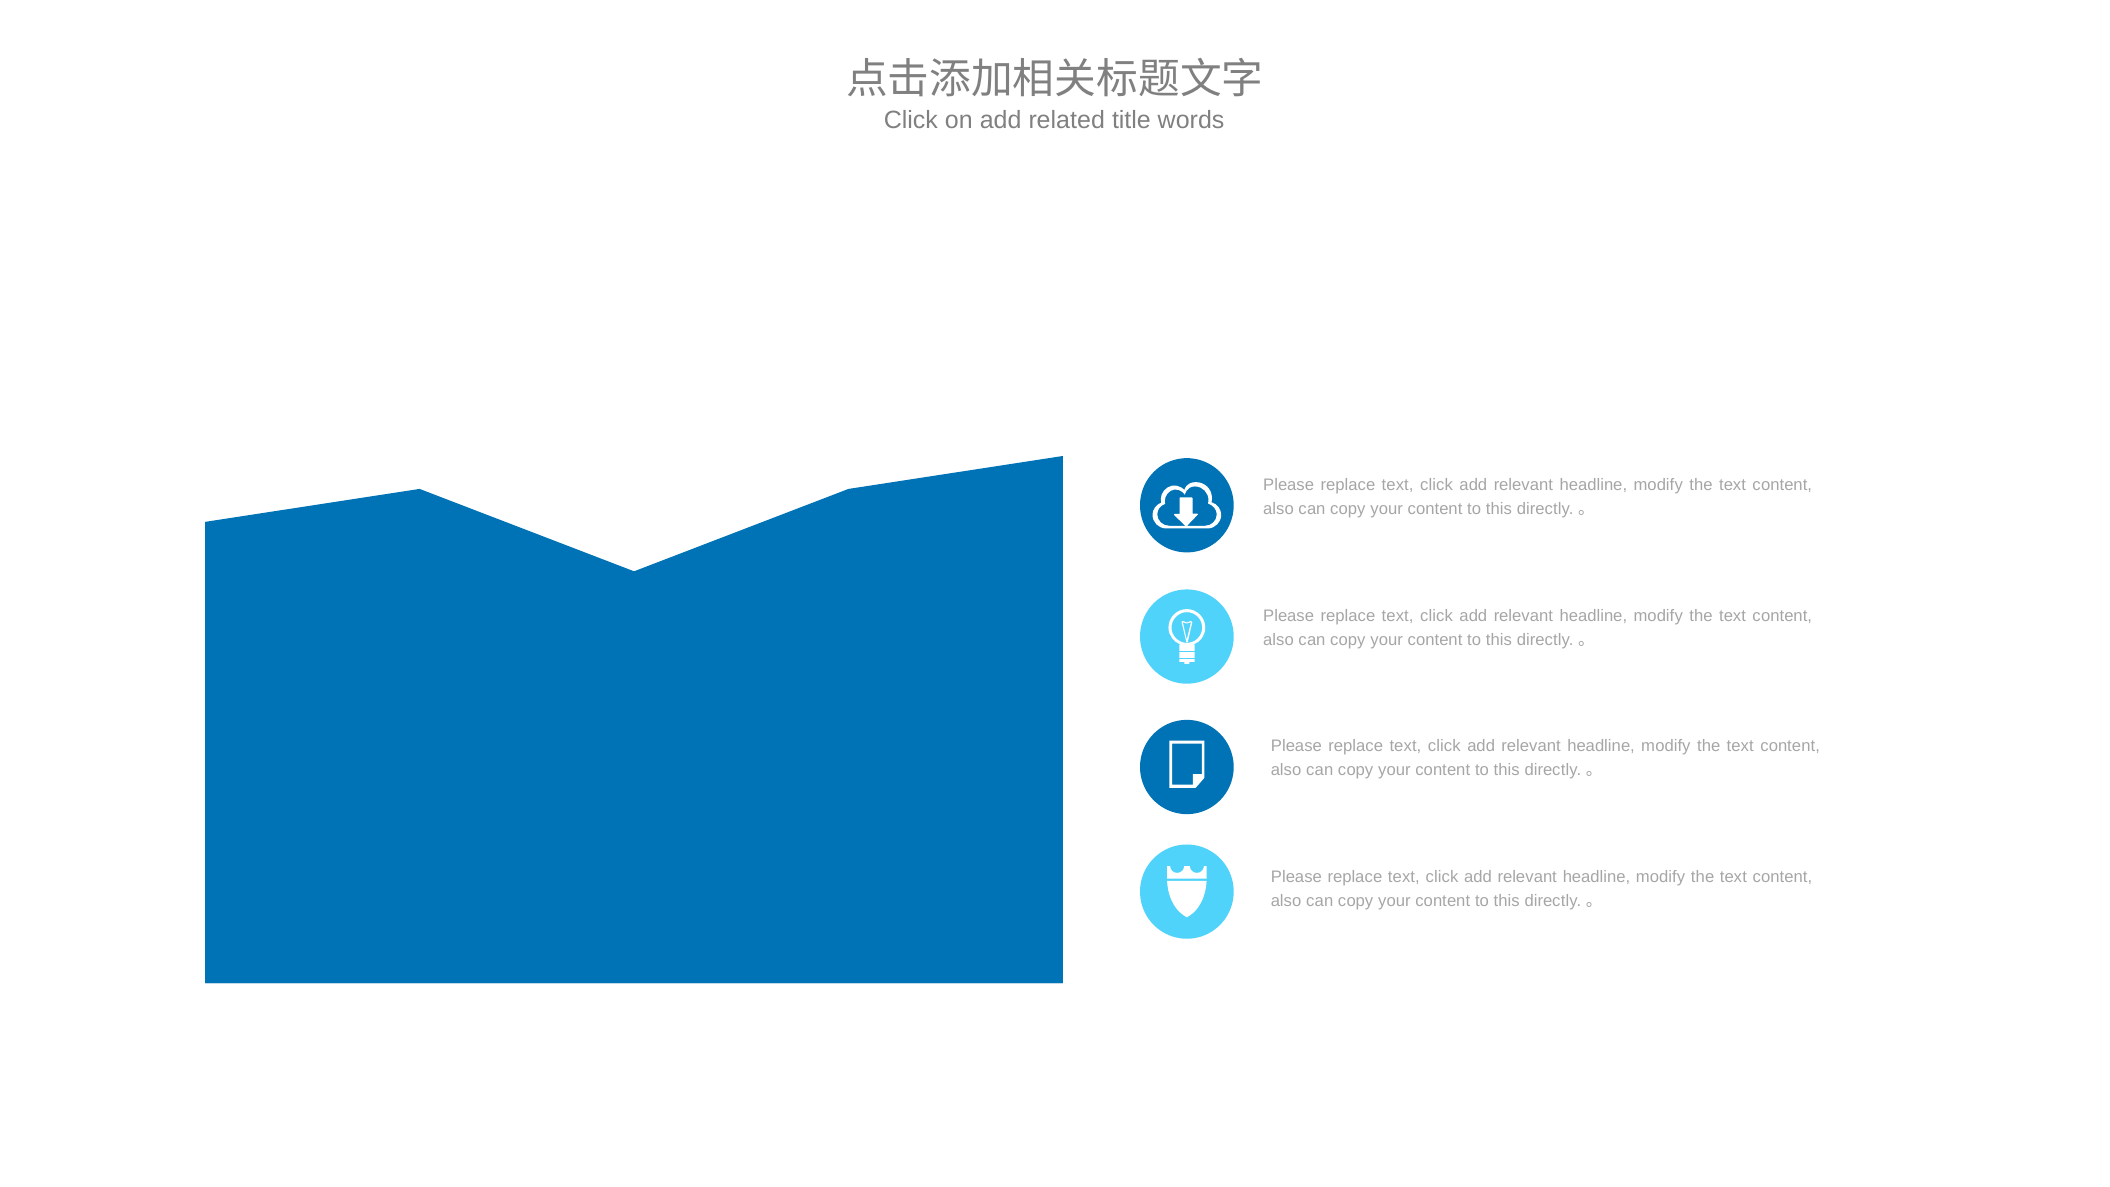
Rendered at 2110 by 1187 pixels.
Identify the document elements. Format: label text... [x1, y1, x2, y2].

text_box Click on add related title words [864, 95, 1246, 158]
text_box [1138, 457, 1235, 554]
chart [187, 394, 1081, 996]
text_box Please replace text, click add relevant headline, modify the text content, also can copy your content to this directly.。 [1262, 727, 1829, 783]
text_box [1138, 588, 1235, 685]
text_box 点击添加相关标题文字 [803, 44, 1307, 107]
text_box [1167, 865, 1207, 918]
text_box Please replace text, click add relevant headline, modify the text content, also can copy your content to this directly.。 [1262, 857, 1822, 914]
text_box [1138, 843, 1235, 940]
text_box Please replace text, click add relevant headline, modify the text content, also can copy your content to this directly.。 [1255, 596, 1822, 653]
text_box [1152, 482, 1222, 529]
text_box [1168, 609, 1206, 664]
text_box Please replace text, click add relevant headline, modify the text content, also can copy your content to this directly.。 [1255, 466, 1822, 522]
text_box [1138, 718, 1235, 816]
text_box [1169, 740, 1205, 788]
